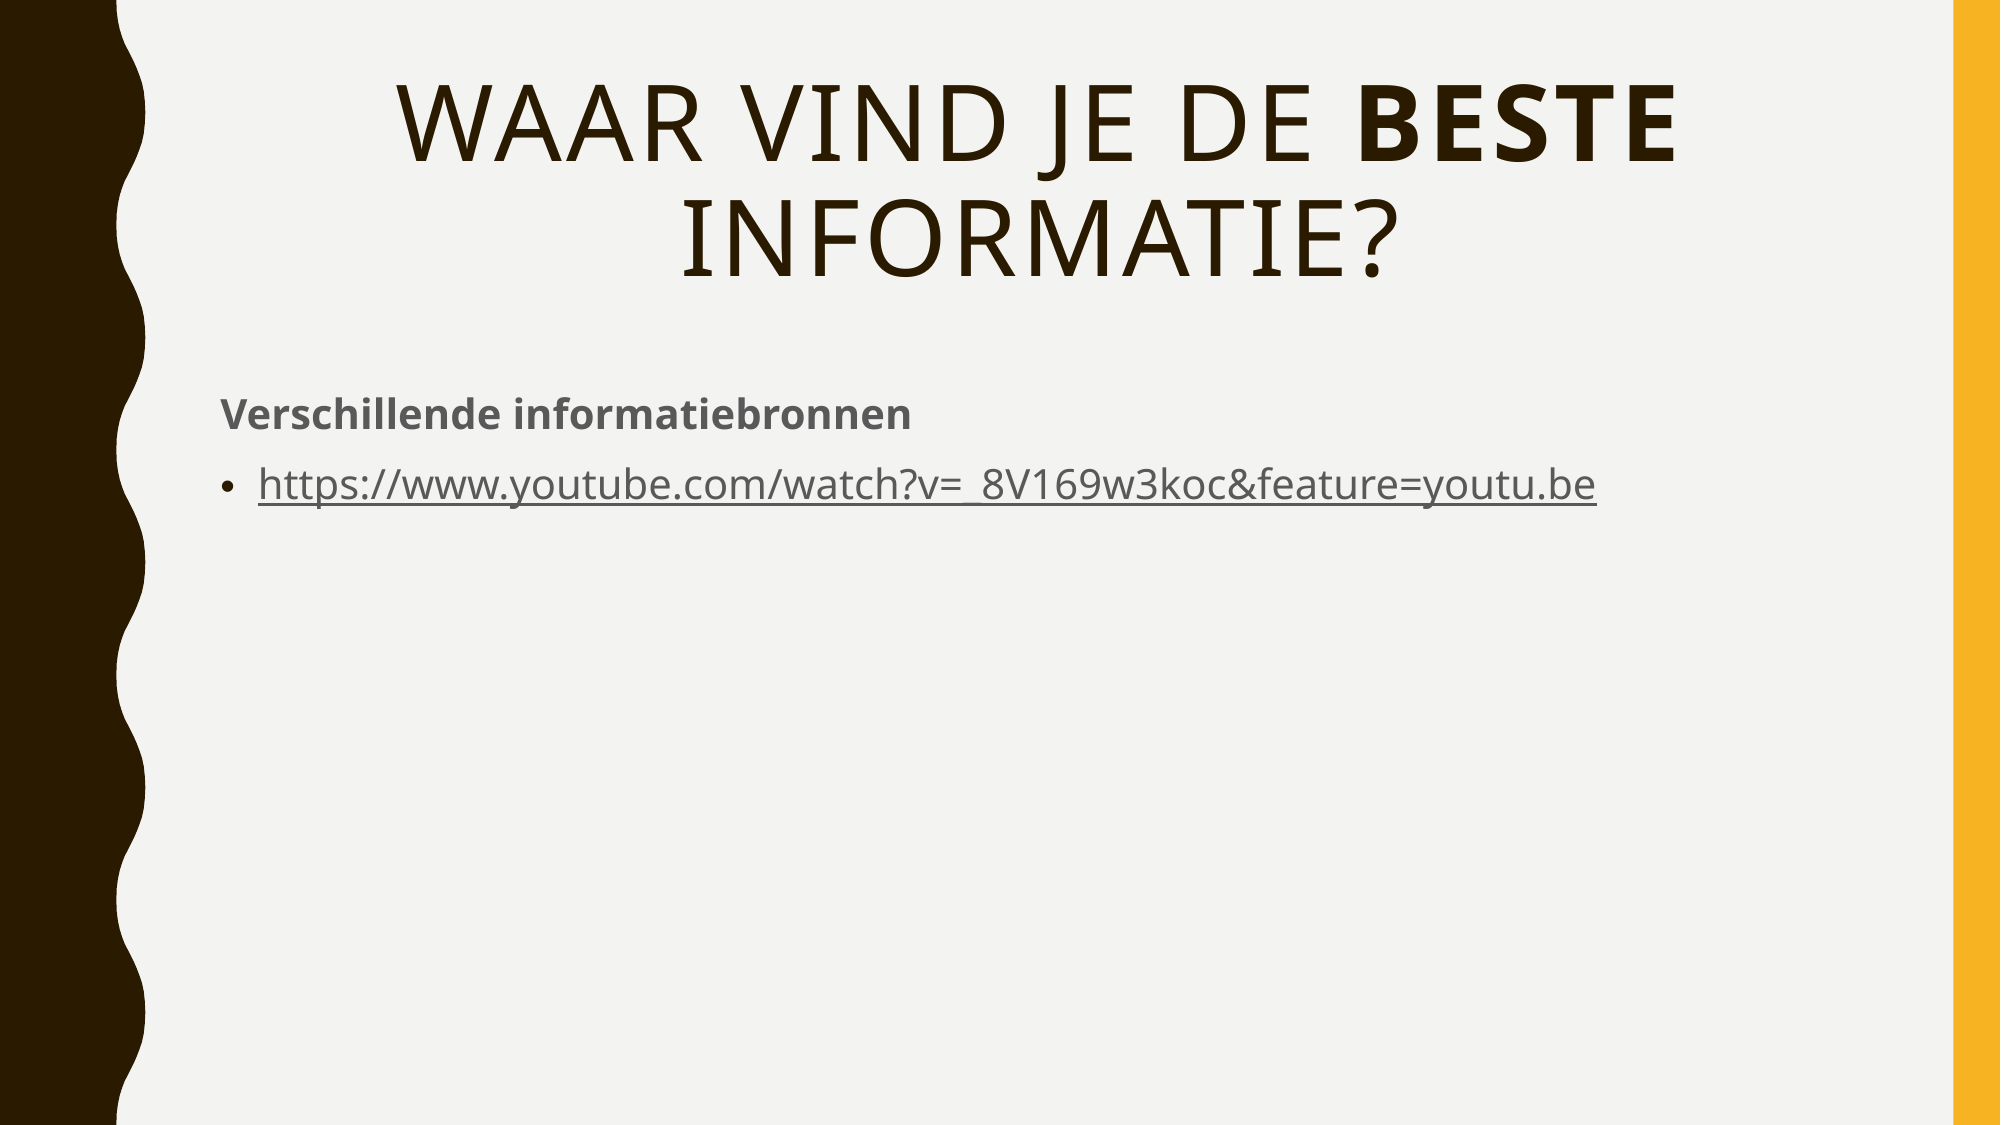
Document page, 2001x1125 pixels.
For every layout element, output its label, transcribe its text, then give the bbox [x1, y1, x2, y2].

list Verschillende informatiebronnen https://www.youtube.com/watch?v=_8V169w3koc&feature=youtu.be [205, 375, 1875, 965]
title Waar vind je de beste informatie? [205, 62, 1875, 308]
